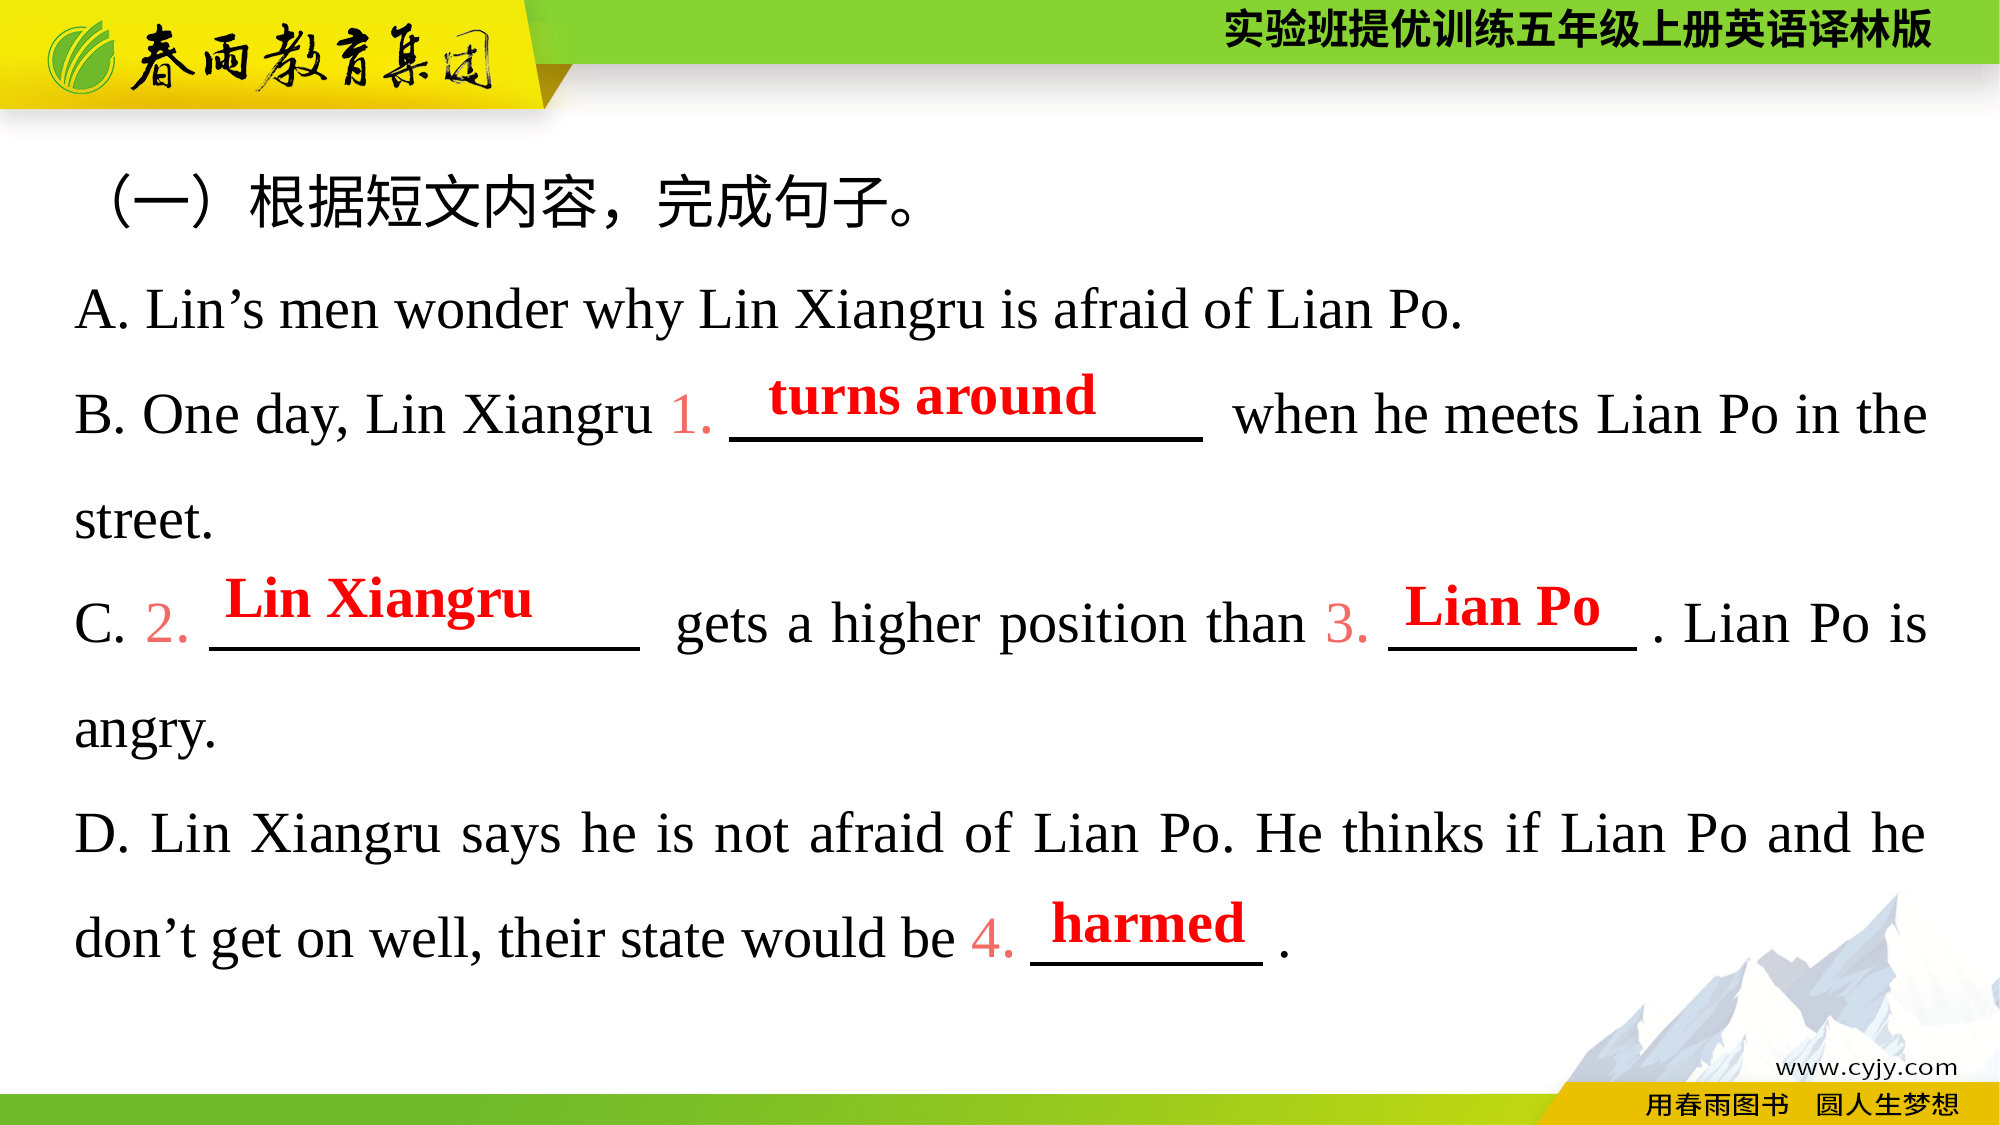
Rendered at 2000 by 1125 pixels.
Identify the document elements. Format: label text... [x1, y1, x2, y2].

text_box turns around [753, 348, 1112, 434]
picture [0, 0, 2000, 1125]
text_box Lin Xiangru [210, 551, 550, 636]
list （一）根据短文内容，完成句子。 A. Lin’s men wonder why Lin Xiangru is afraid of Lian Po. B. One day, Lin Xiangru 1. when he meets Lian Po in the street. C. 2. gets a higher position than 3. . Lian Po is angry. D. Lin Xiangru says he is not afraid of Lian Po. He thinks if Lian Po and he don’t get on well, their state would be 4. . [59, 122, 1944, 986]
text_box harmed [1036, 877, 1261, 962]
text_box Lian Po [1390, 559, 1617, 645]
